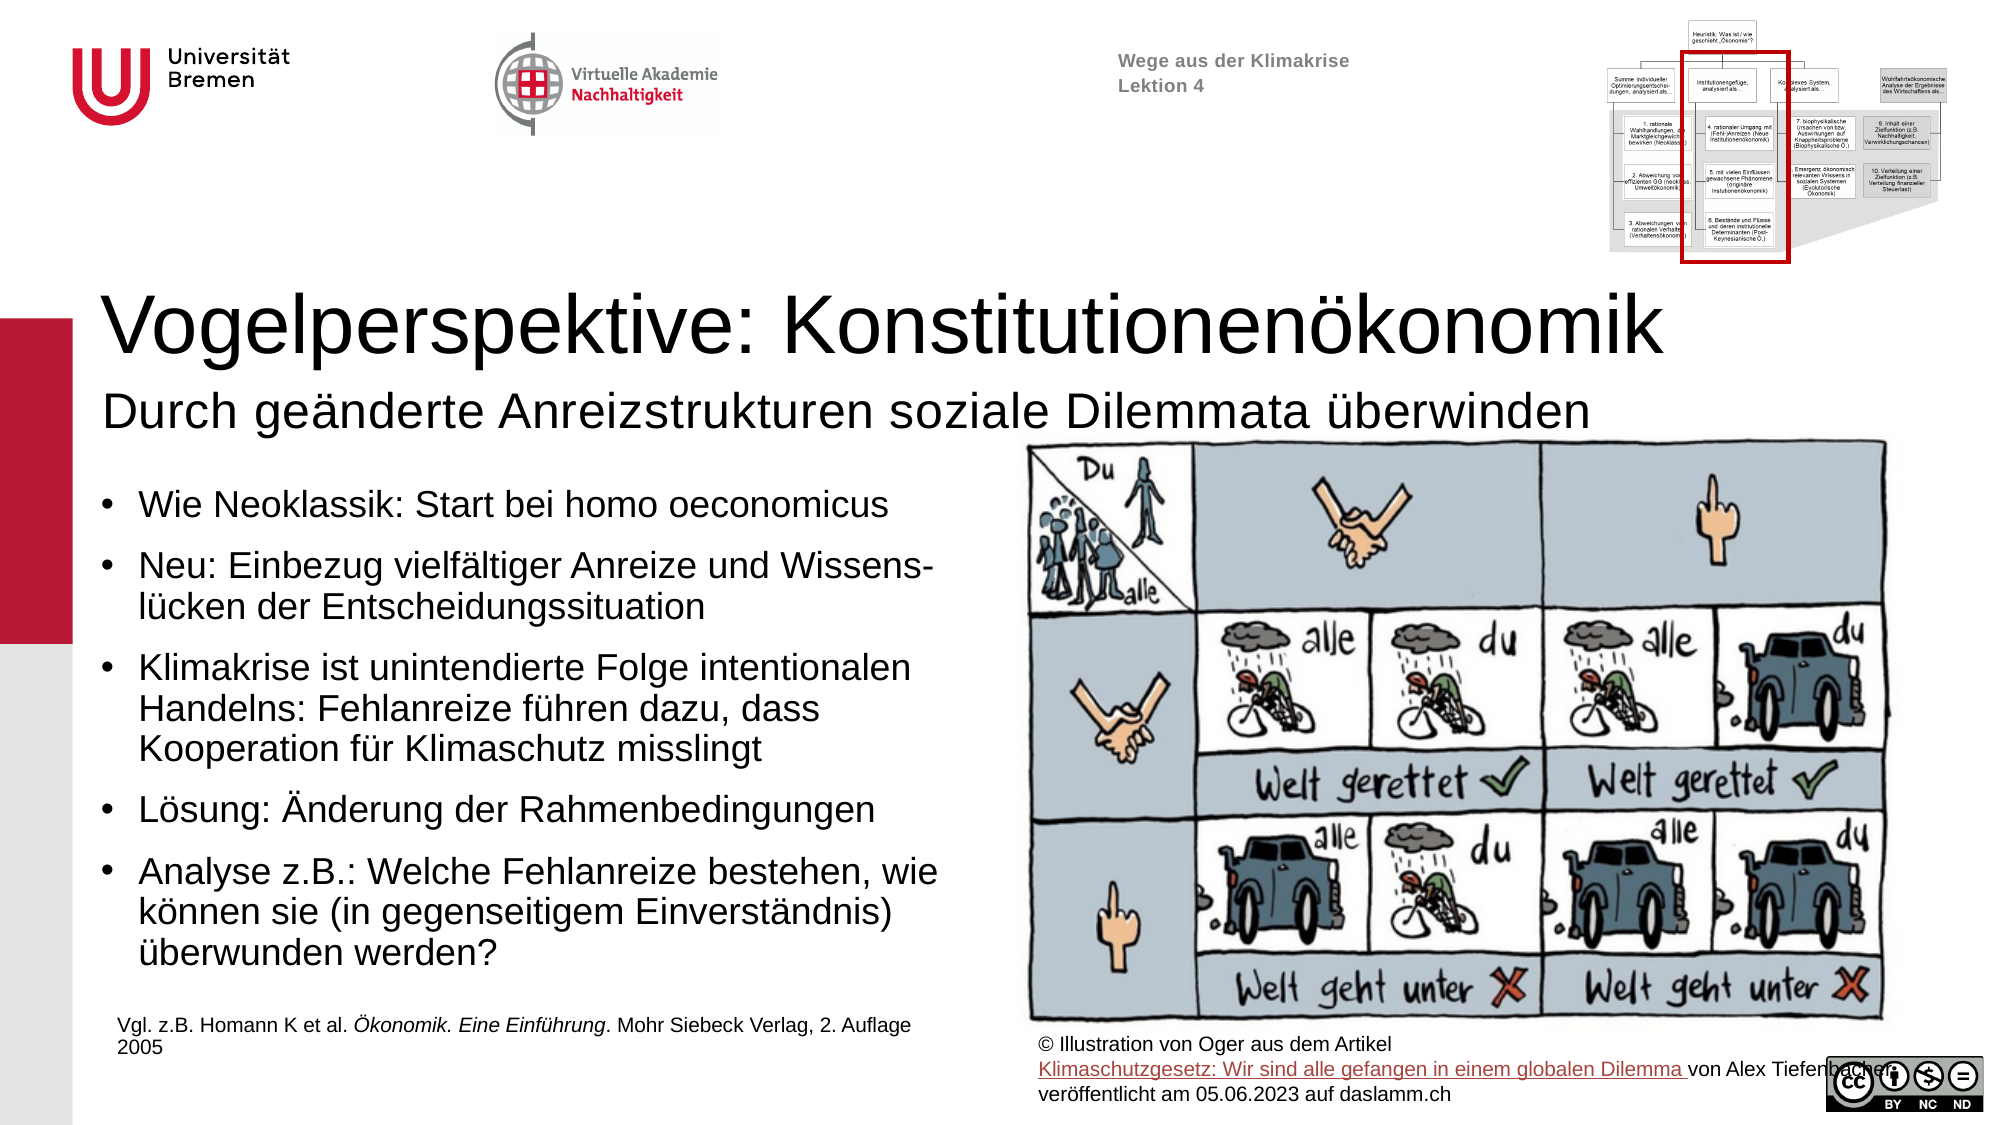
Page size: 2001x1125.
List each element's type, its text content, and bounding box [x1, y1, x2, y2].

list Wie Neoklassik: Start bei homo oeconomicus Neu: Einbezug vielfältiger Anreize und Wissens-lücken der Entscheidungssituation Klimakrise ist unintendierte Folge intentionalen Handelns: Fehlanreize führen dazu, dass Kooperation für Klimaschutz misslingt Lösung: Änderung der Rahmenbedingungen Analyse z.B.: Welche Fehlanreize bestehen, wie können sie (in gegenseitigem Einverständnis) überwunden werden? [85, 477, 999, 1013]
text_box Vgl. z.B. Homann K et al. Ökonomik. Eine Einführung. Mohr Siebeck Verlag, 2. Auflage 2005 [102, 1006, 965, 1064]
picture [492, 30, 718, 138]
text_box © Illustration von Oger aus dem Artikel Klimaschutzgesetz: Wir sind alle gefangen in einem globalen Dilemma von Alex Tiefenbacher, veröffentlicht am 05.06.2023 auf daslamm.ch [1023, 1023, 2000, 1113]
list Durch geänderte Anreizstrukturen soziale Dilemmata überwinden [87, 371, 1752, 453]
picture [1605, 9, 1987, 258]
text_box [1681, 258, 1789, 263]
title Vogelperspektive: Konstitutionenökonomik [85, 278, 1782, 375]
picture [1017, 432, 1905, 1033]
